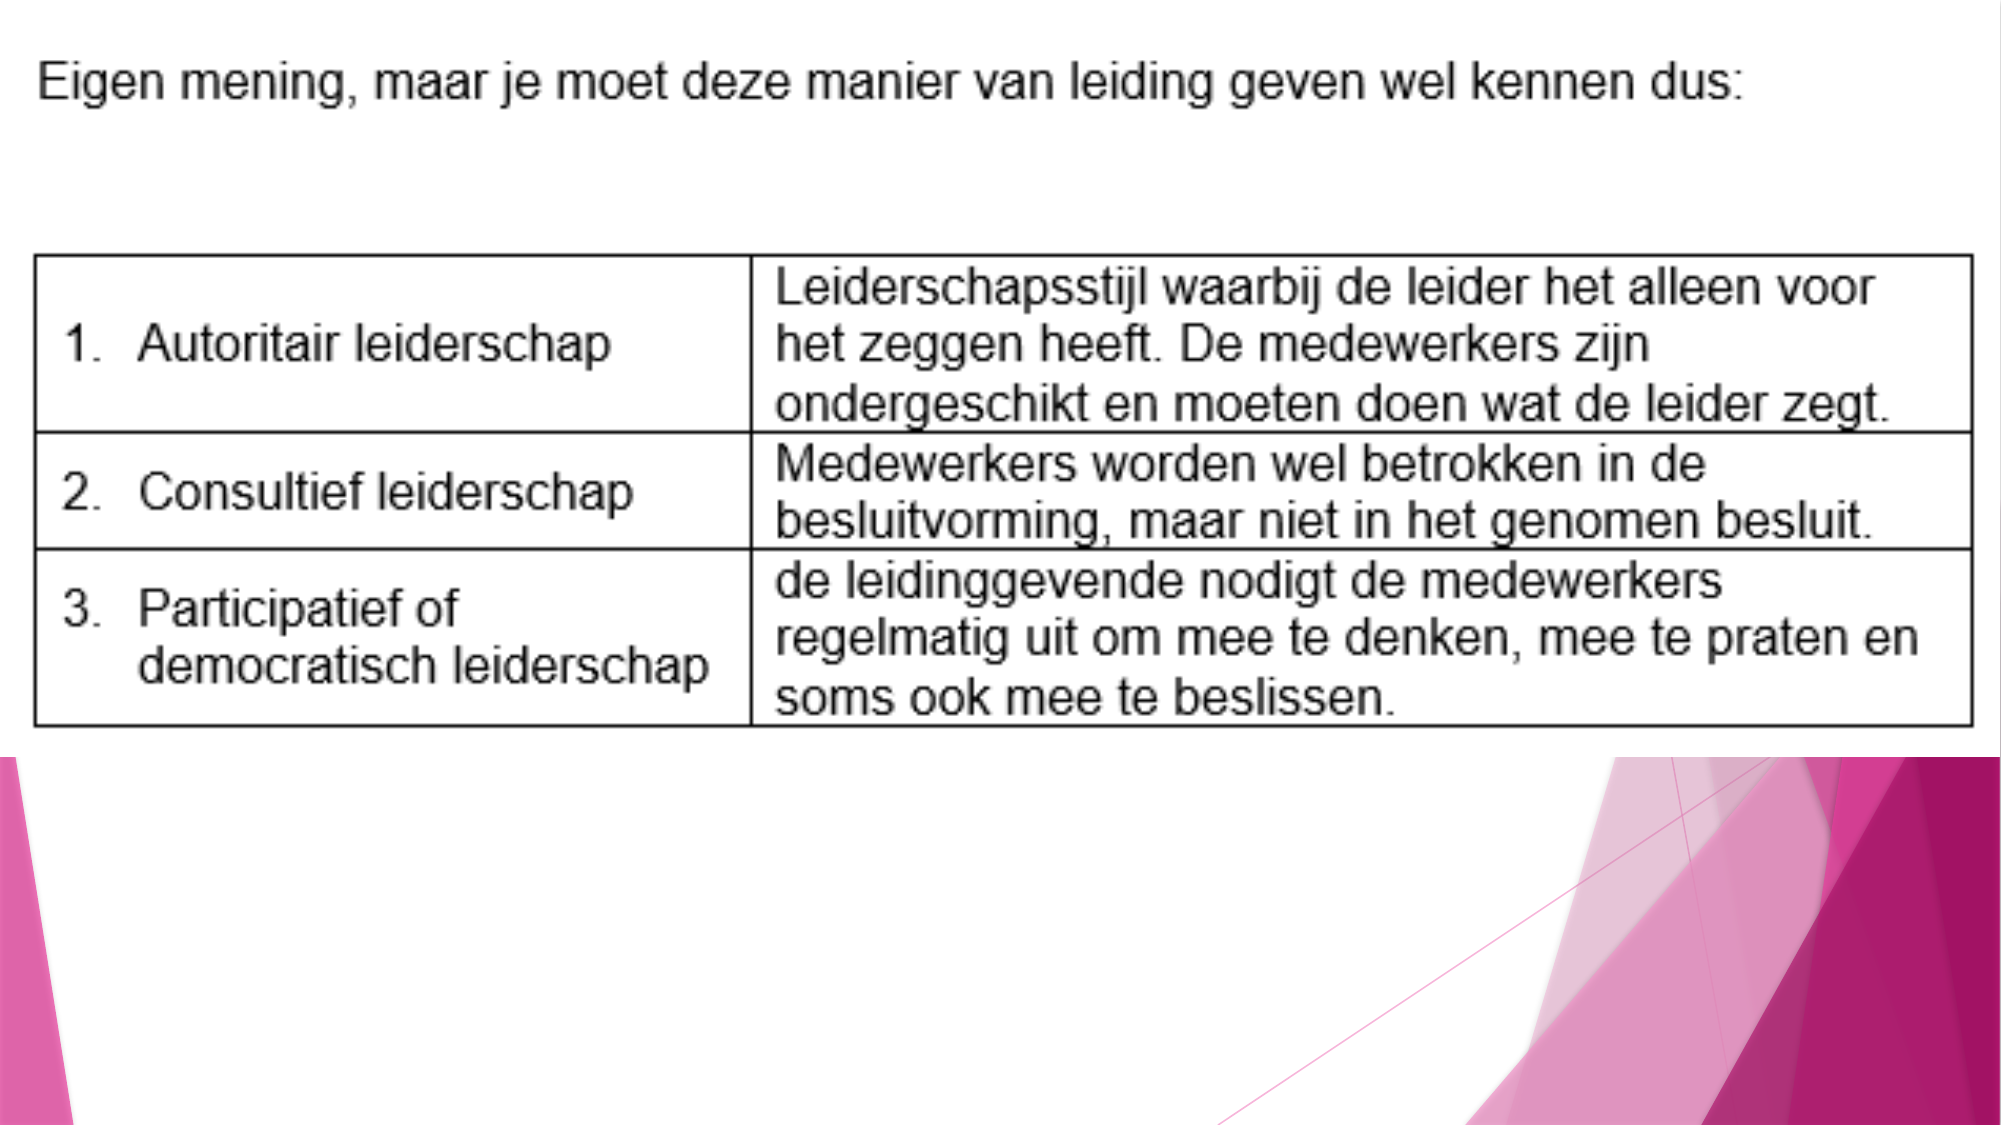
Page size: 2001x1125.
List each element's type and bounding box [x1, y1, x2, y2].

picture [0, 0, 2000, 763]
